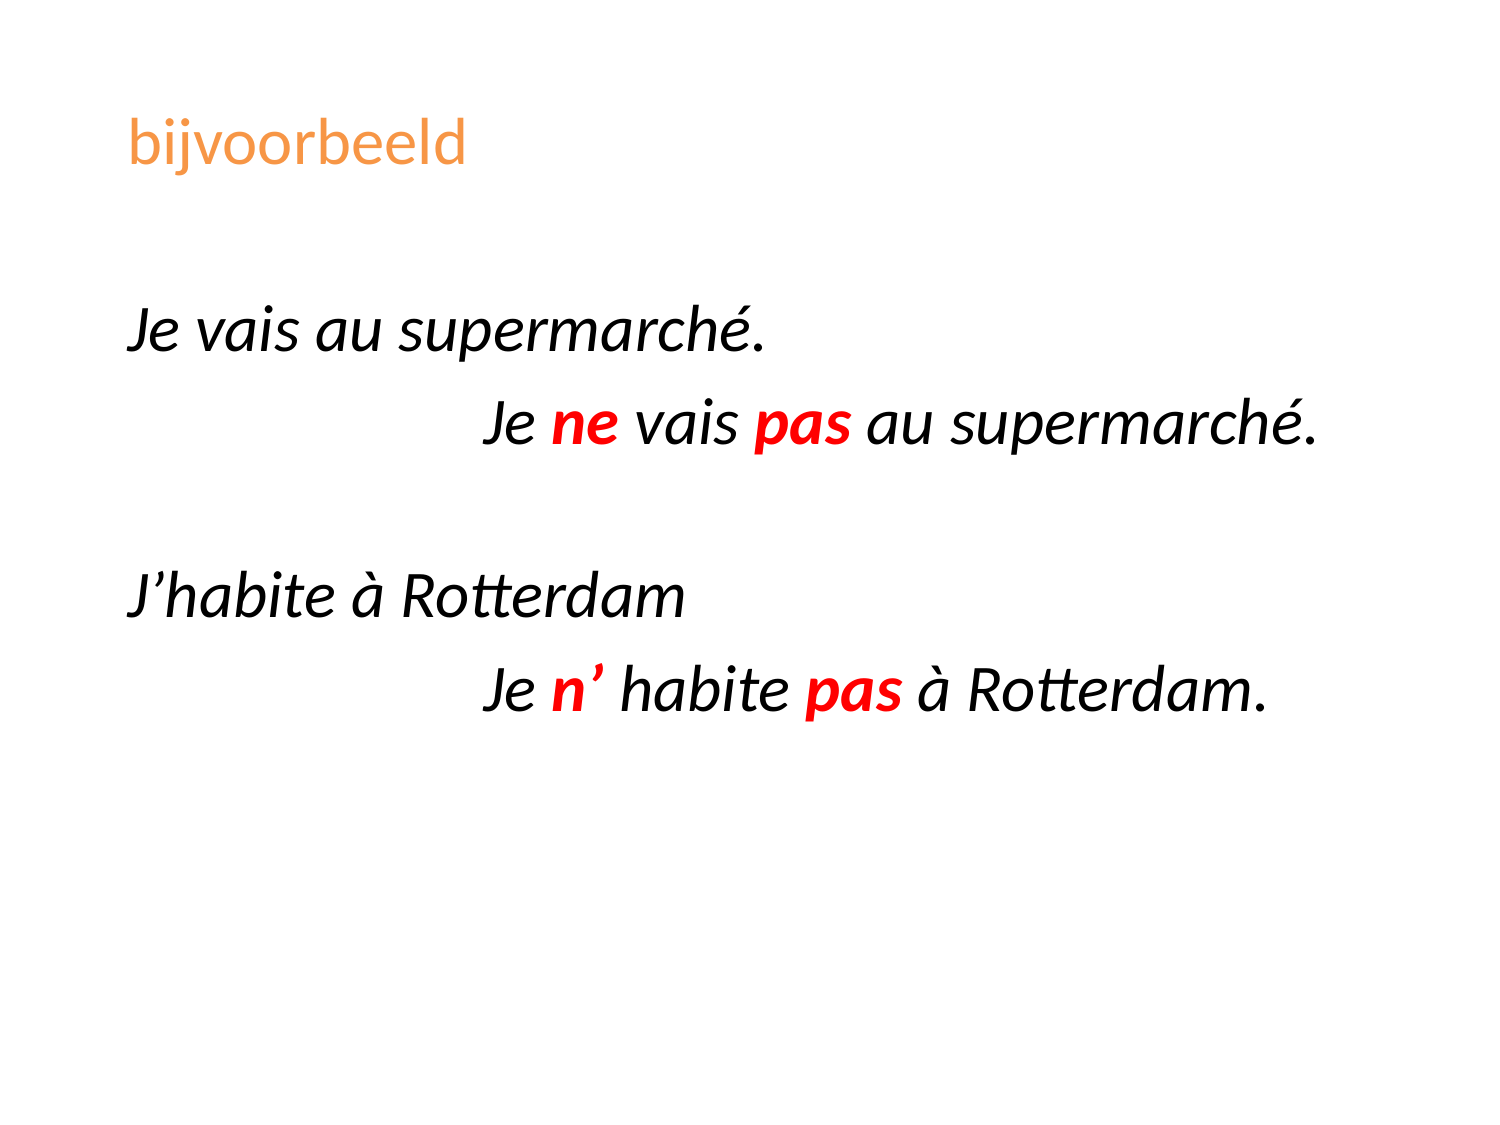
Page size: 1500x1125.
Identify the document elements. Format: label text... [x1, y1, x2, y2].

text_box bijvoorbeeld Je vais au supermarché. Je ne vais pas au supermarché. J’habite à Rotterdam Je n’ habite pas à Rotterdam. [112, 89, 1388, 988]
